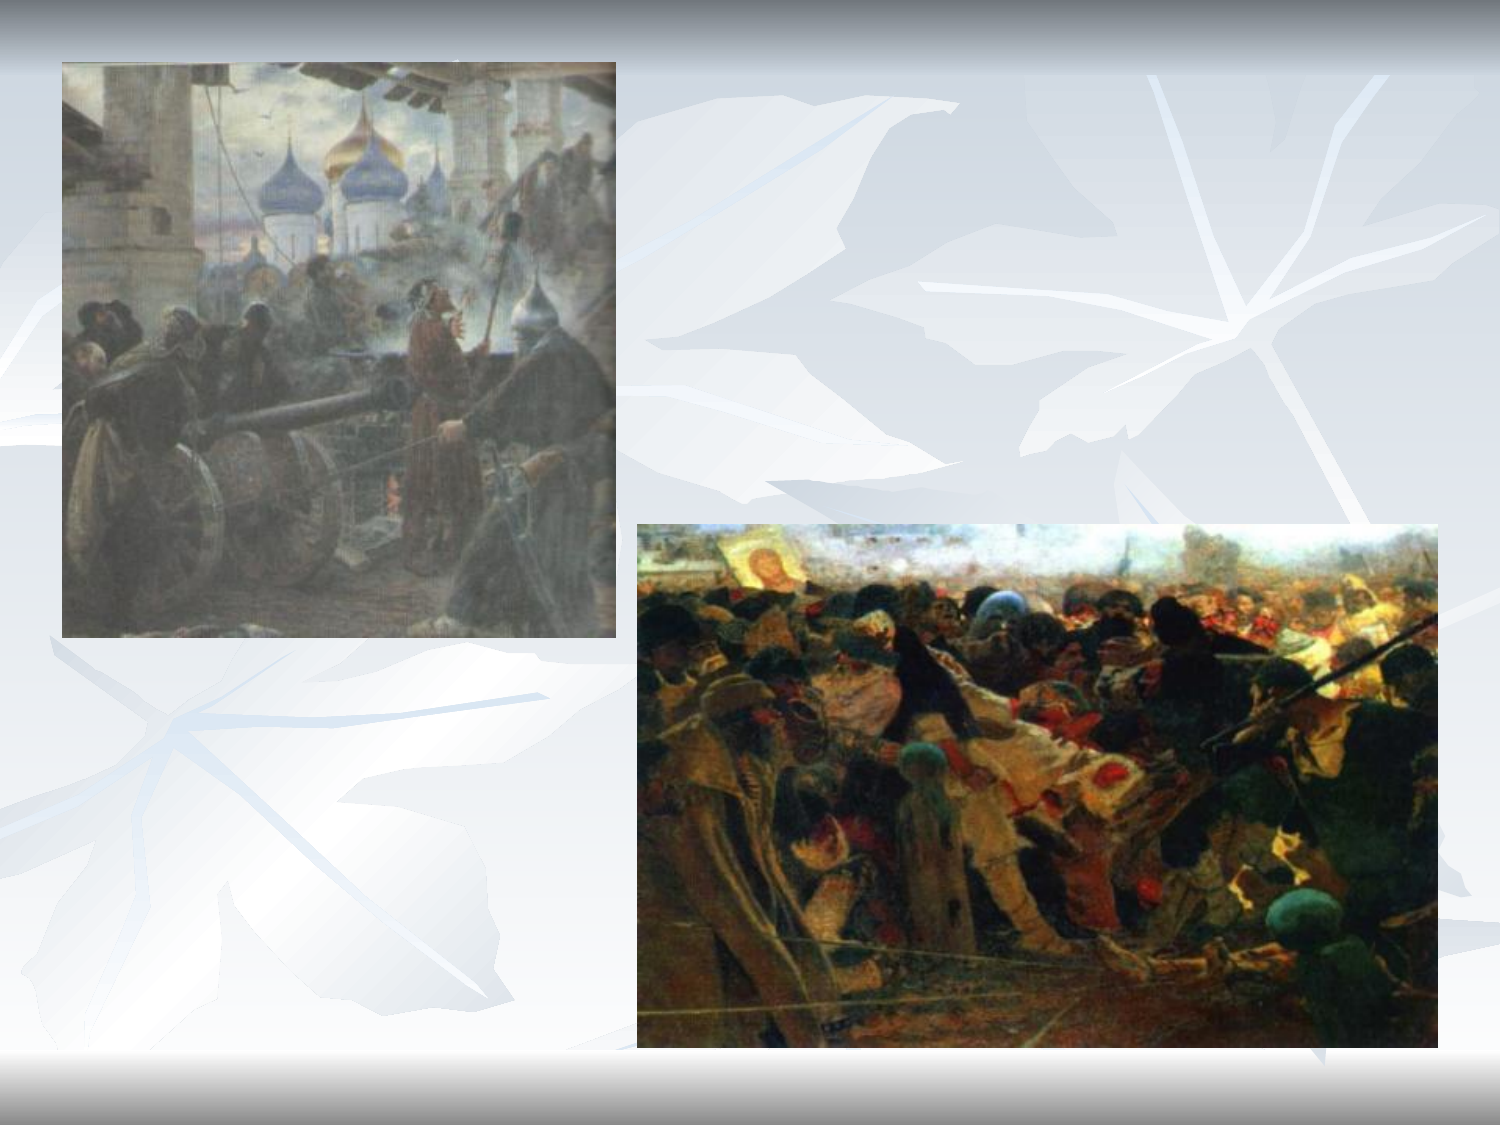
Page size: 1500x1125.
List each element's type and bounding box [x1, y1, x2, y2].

picture [62, 62, 616, 638]
picture [637, 524, 1438, 1048]
